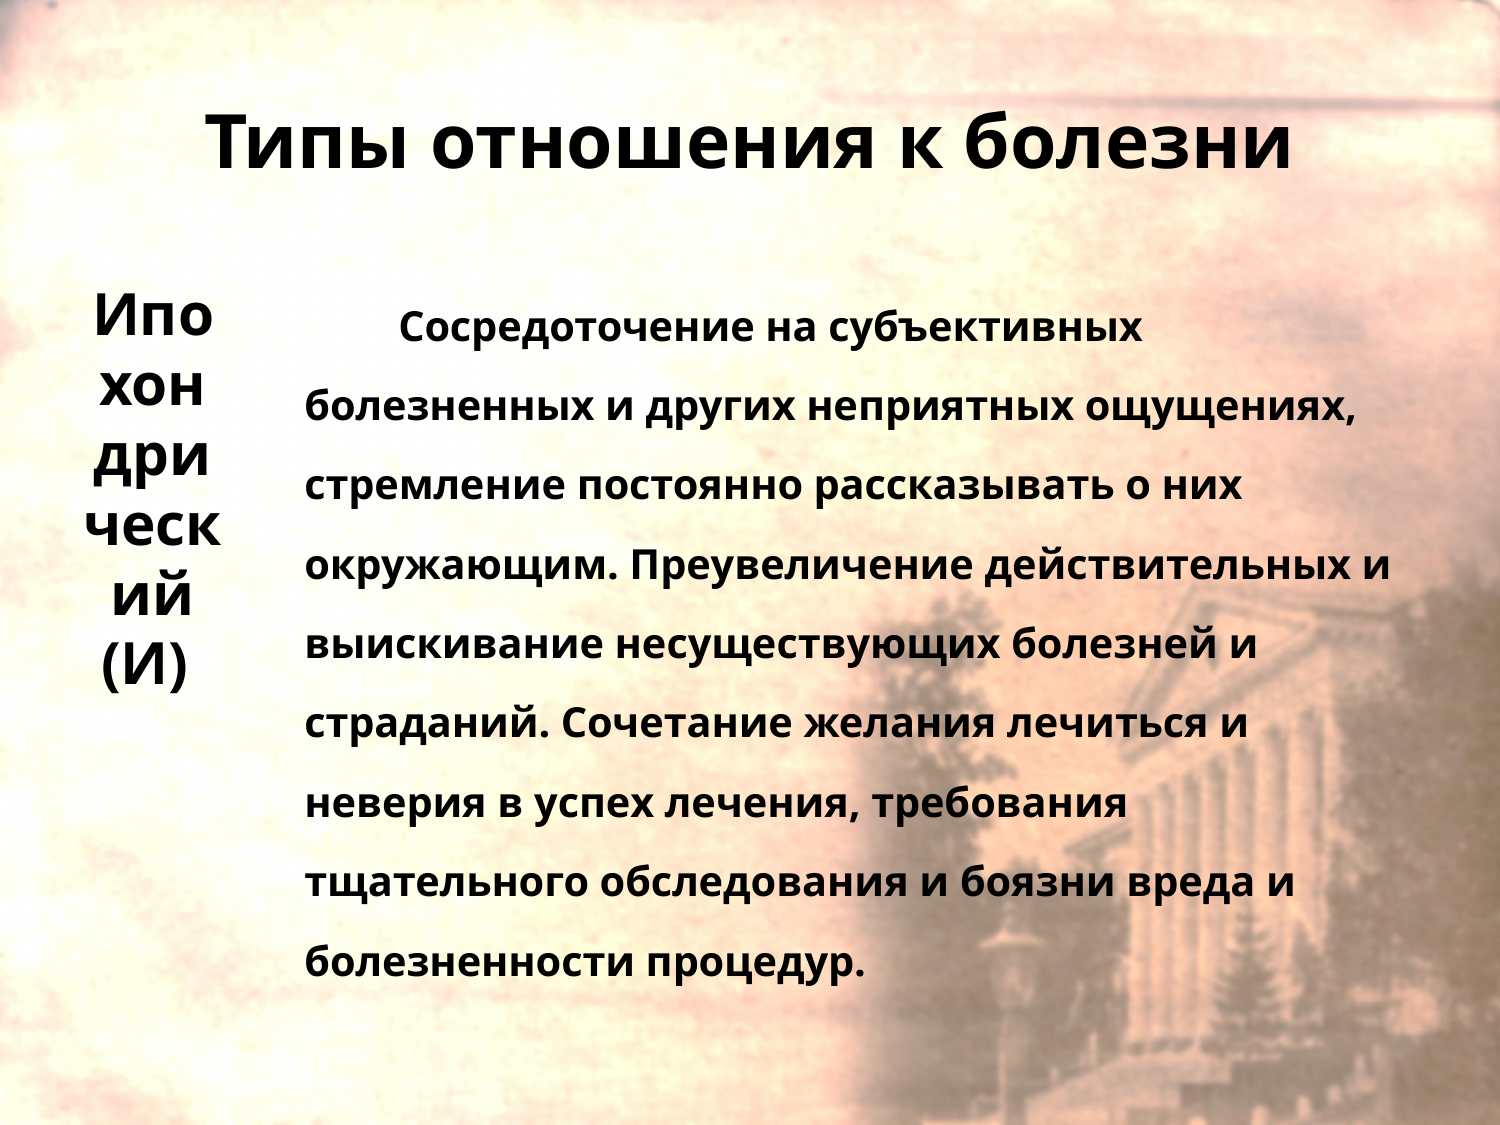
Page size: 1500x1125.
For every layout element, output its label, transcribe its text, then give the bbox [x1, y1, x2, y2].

title Типы отношения к болезни [75, 45, 1425, 233]
list Сосредоточение на субъективных болезненных и других неприятных ощущениях, стремление постоянно рассказывать о них окружающим. Преувеличение действительных и выискивание несуществующих болезней и страданий. Сочетание желания лечиться и неверия в успех лечения, требования тщательного обследования и боязни вреда и болезненности процедур. [289, 262, 1425, 1005]
list Ипохондрический (И) [75, 262, 231, 1005]
picture [0, 0, 1500, 1125]
